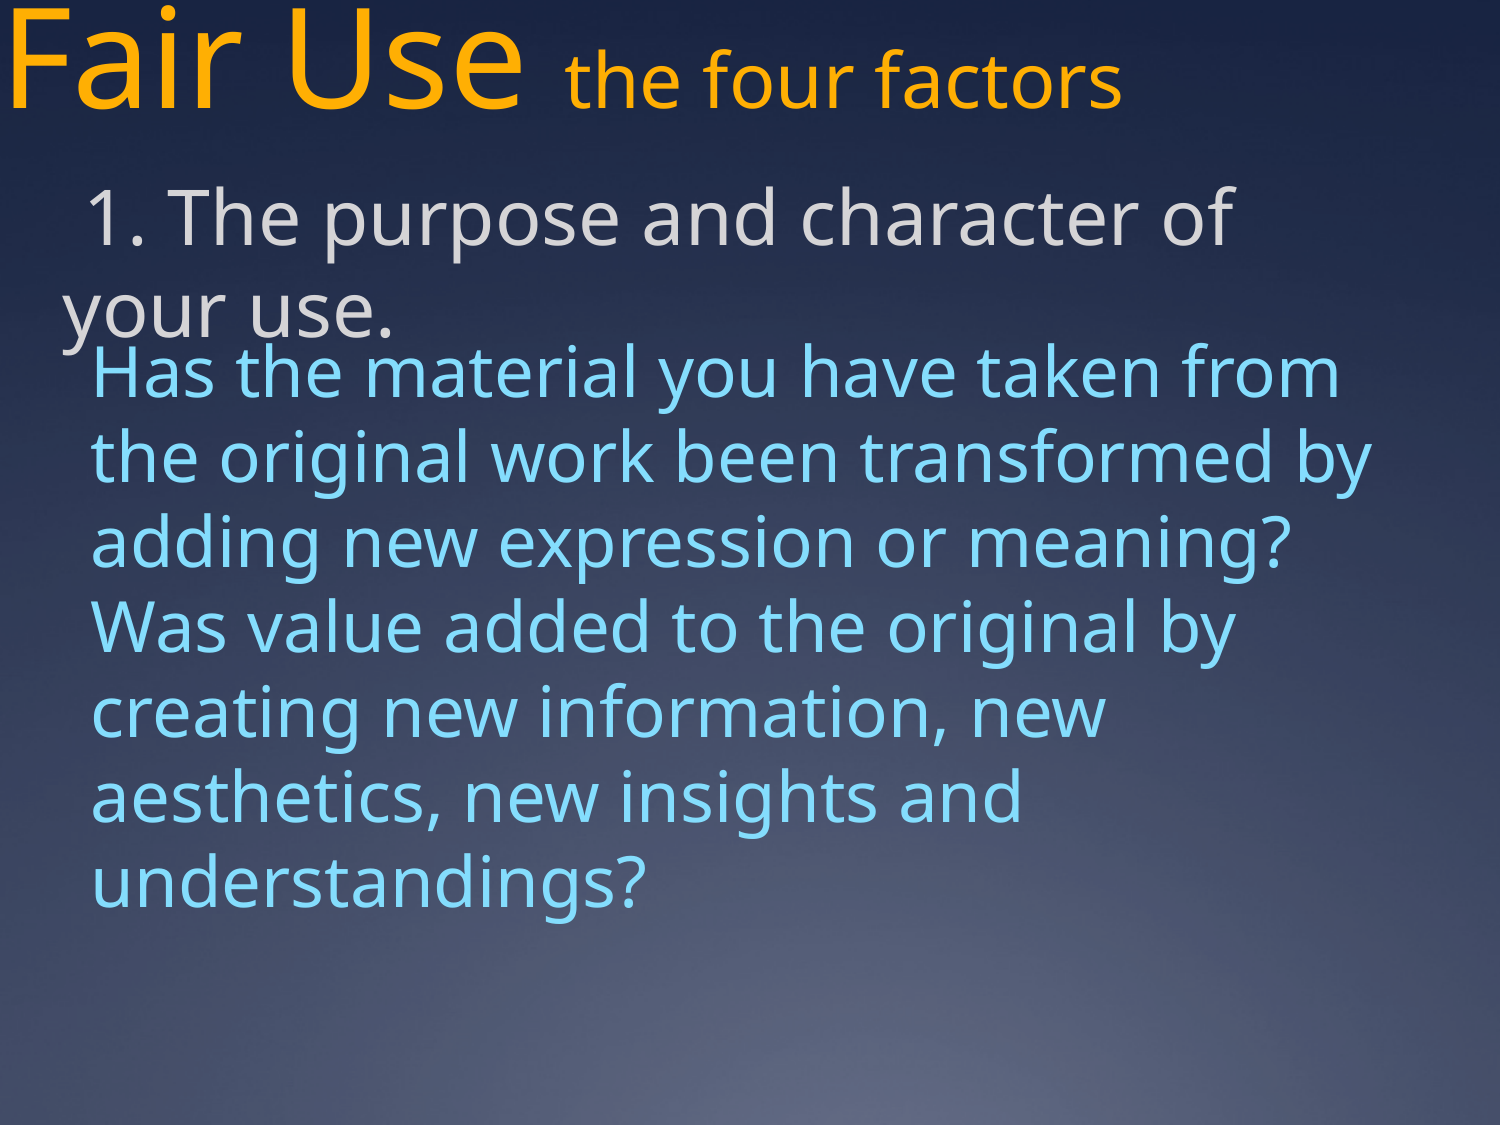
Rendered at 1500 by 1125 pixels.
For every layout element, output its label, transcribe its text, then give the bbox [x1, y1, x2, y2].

text_box 1. The purpose and character of your use. [63, 169, 1380, 352]
text_box Has the material you have taken from the original work been transformed by adding new expression or meaning? Was value added to the original by creating new information, new aesthetics, new insights and understandings? [90, 310, 1408, 938]
title Fair Use the four factors [0, 0, 1171, 266]
